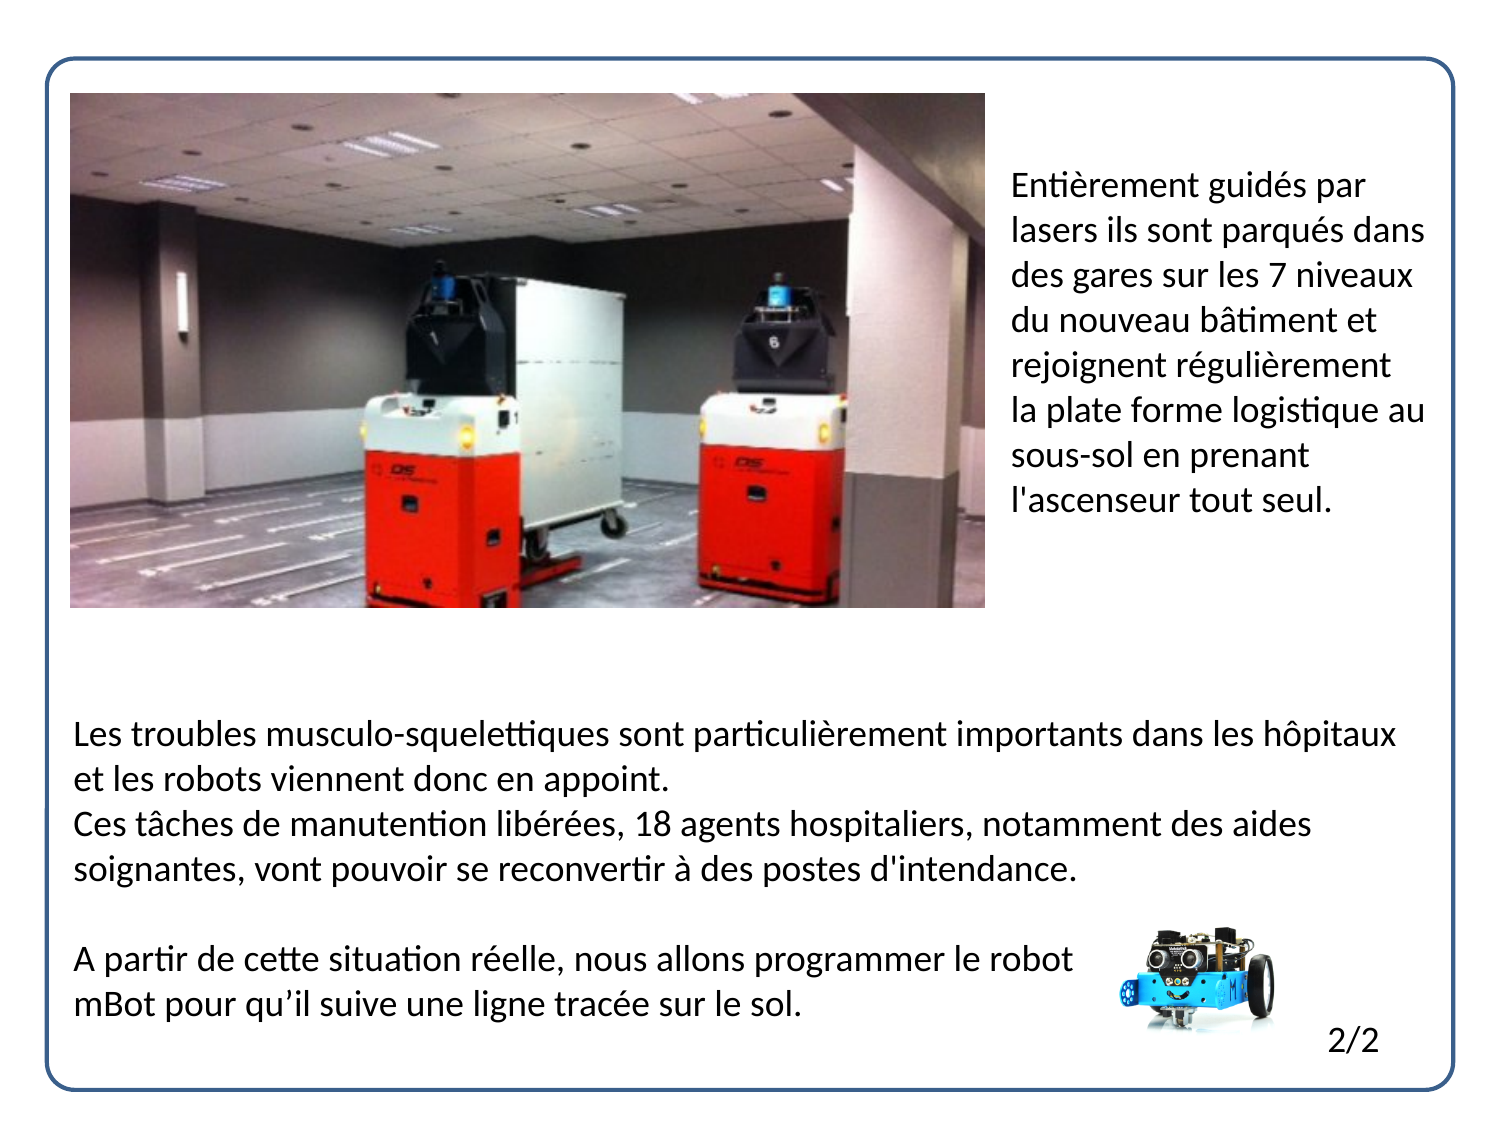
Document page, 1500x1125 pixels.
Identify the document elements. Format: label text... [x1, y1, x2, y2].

text_box 2/2 [1289, 1007, 1418, 1068]
picture [70, 93, 985, 608]
picture [1101, 913, 1292, 1055]
text_box [44, 56, 1456, 1092]
